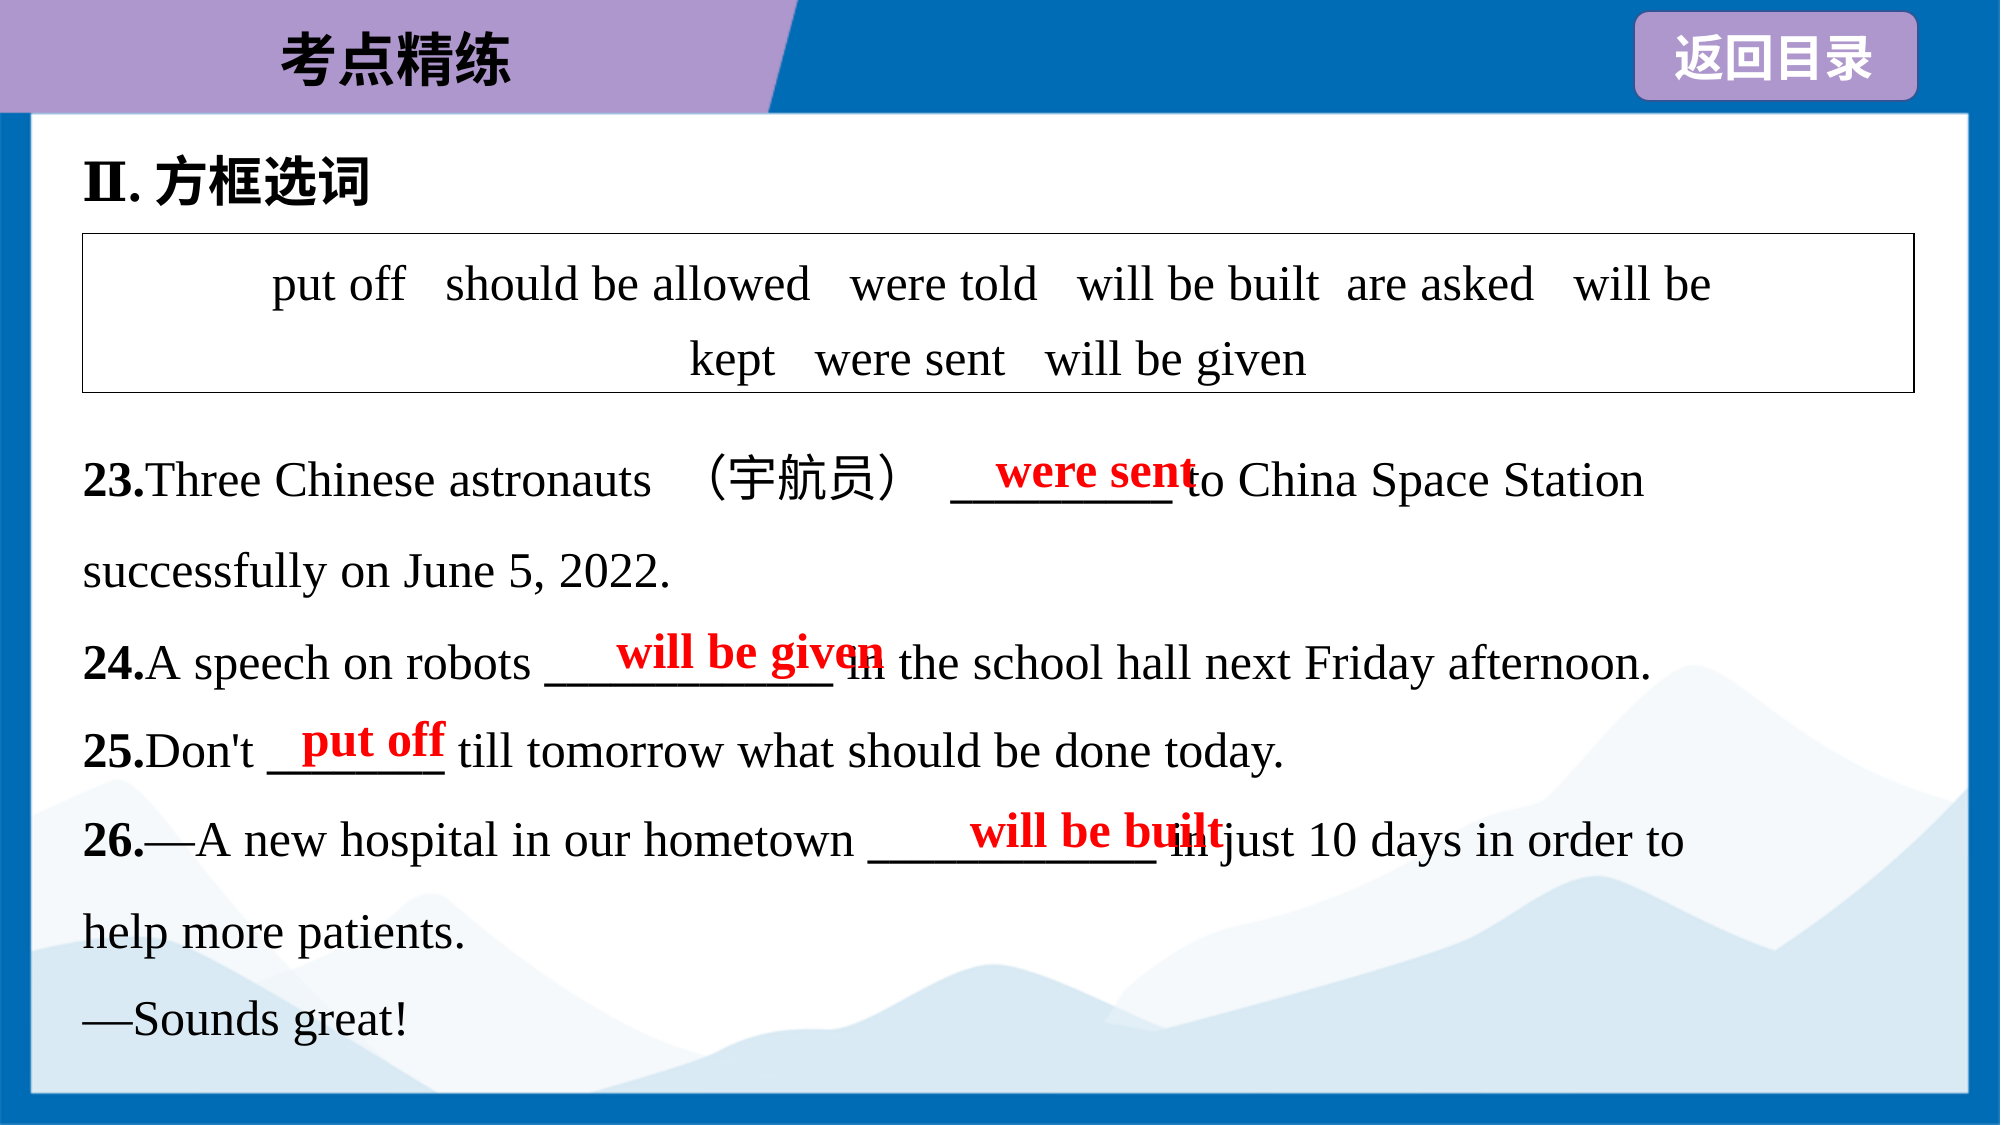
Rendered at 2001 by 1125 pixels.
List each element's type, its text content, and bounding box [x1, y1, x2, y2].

text_box 23.Three Chinese astronauts （宇航员） __________ to China Space Station successfully on June 5, 2022. 24.A speech on robots _____________ in the school hall next Friday afternoon. 25.Don't ________ till tomorrow what should be done today. [82, 414, 1917, 768]
table_header put off should be allowed were told will be built are asked will be kept were sent will be given [83, 234, 1913, 392]
text_box will be given [586, 591, 915, 669]
text_box put off [277, 679, 470, 758]
text_box will be built [939, 770, 1254, 848]
text_box Ⅱ.方框选词 [82, 146, 1917, 212]
text_box were sent [971, 409, 1221, 488]
text_box 26.—A new hospital in our hometown _____________ in just 10 days in order to help more patients. —Sounds great! [82, 774, 1917, 1037]
picture [0, 0, 2000, 1125]
